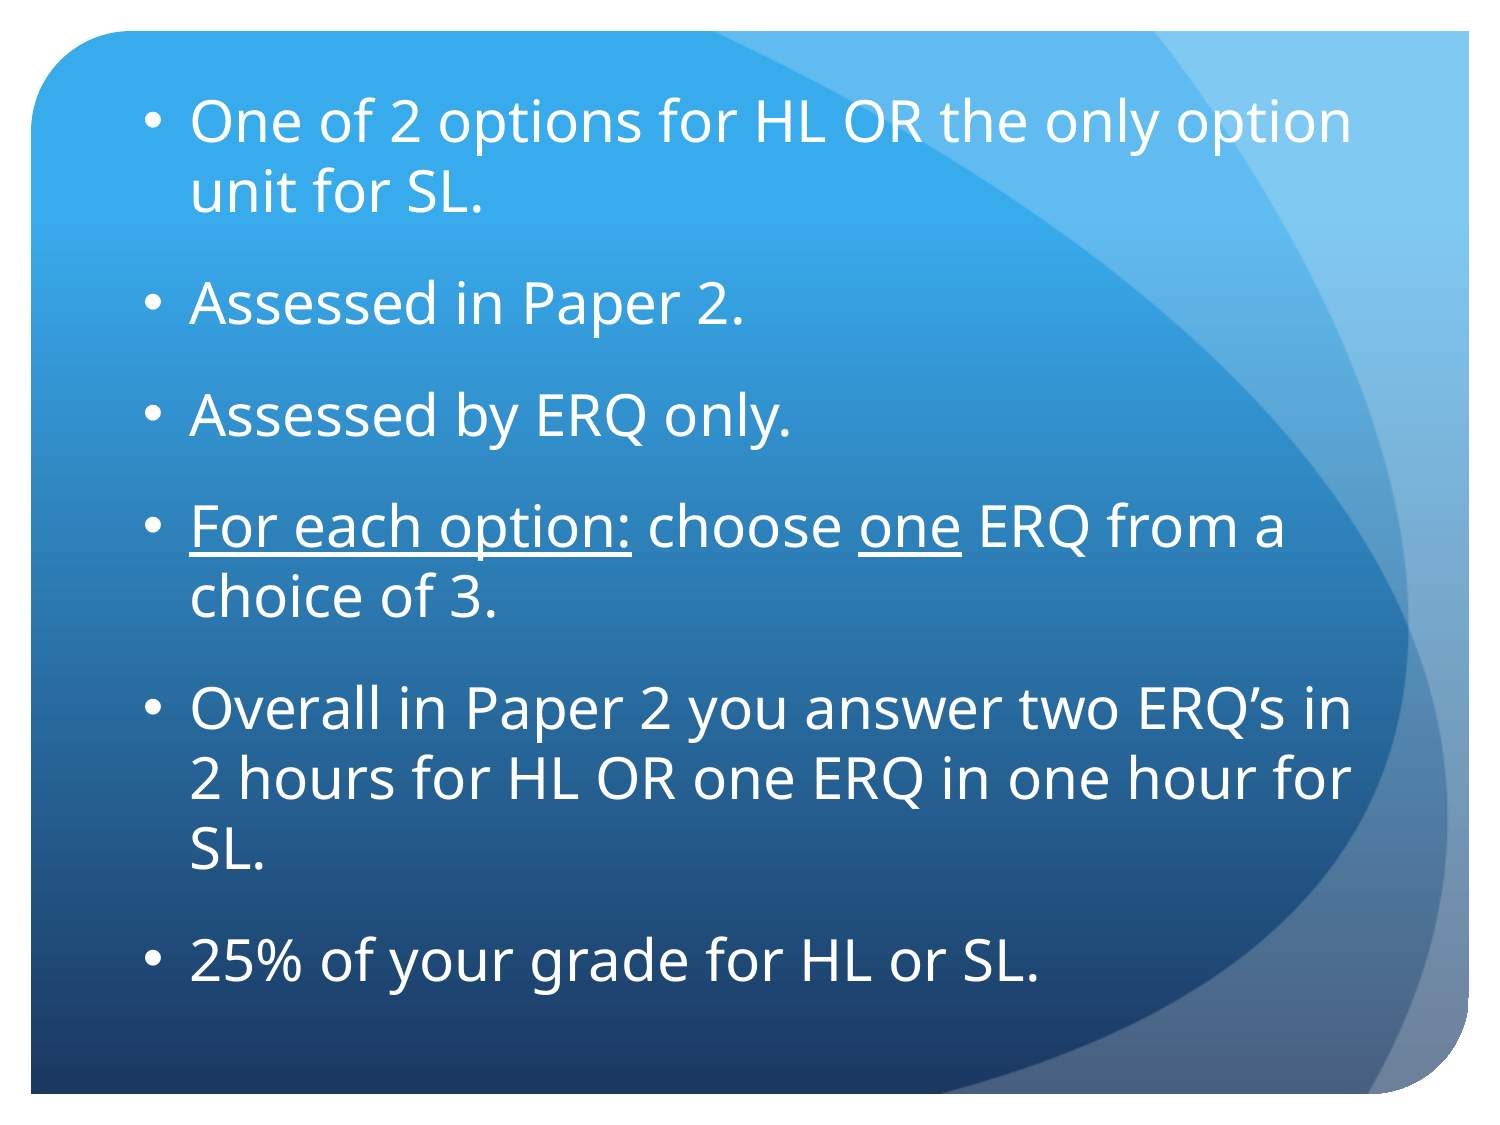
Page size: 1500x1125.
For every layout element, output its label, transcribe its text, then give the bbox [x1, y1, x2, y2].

picture [24, 30, 1473, 1094]
list One of 2 options for HL OR the only option unit for SL. Assessed in Paper 2. Assessed by ERQ only. For each option: choose one ERQ from a choice of 3. Overall in Paper 2 you answer two ERQ’s in 2 hours for HL OR one ERQ in one hour for SL. 25% of your grade for HL or SL. [127, 77, 1372, 1038]
